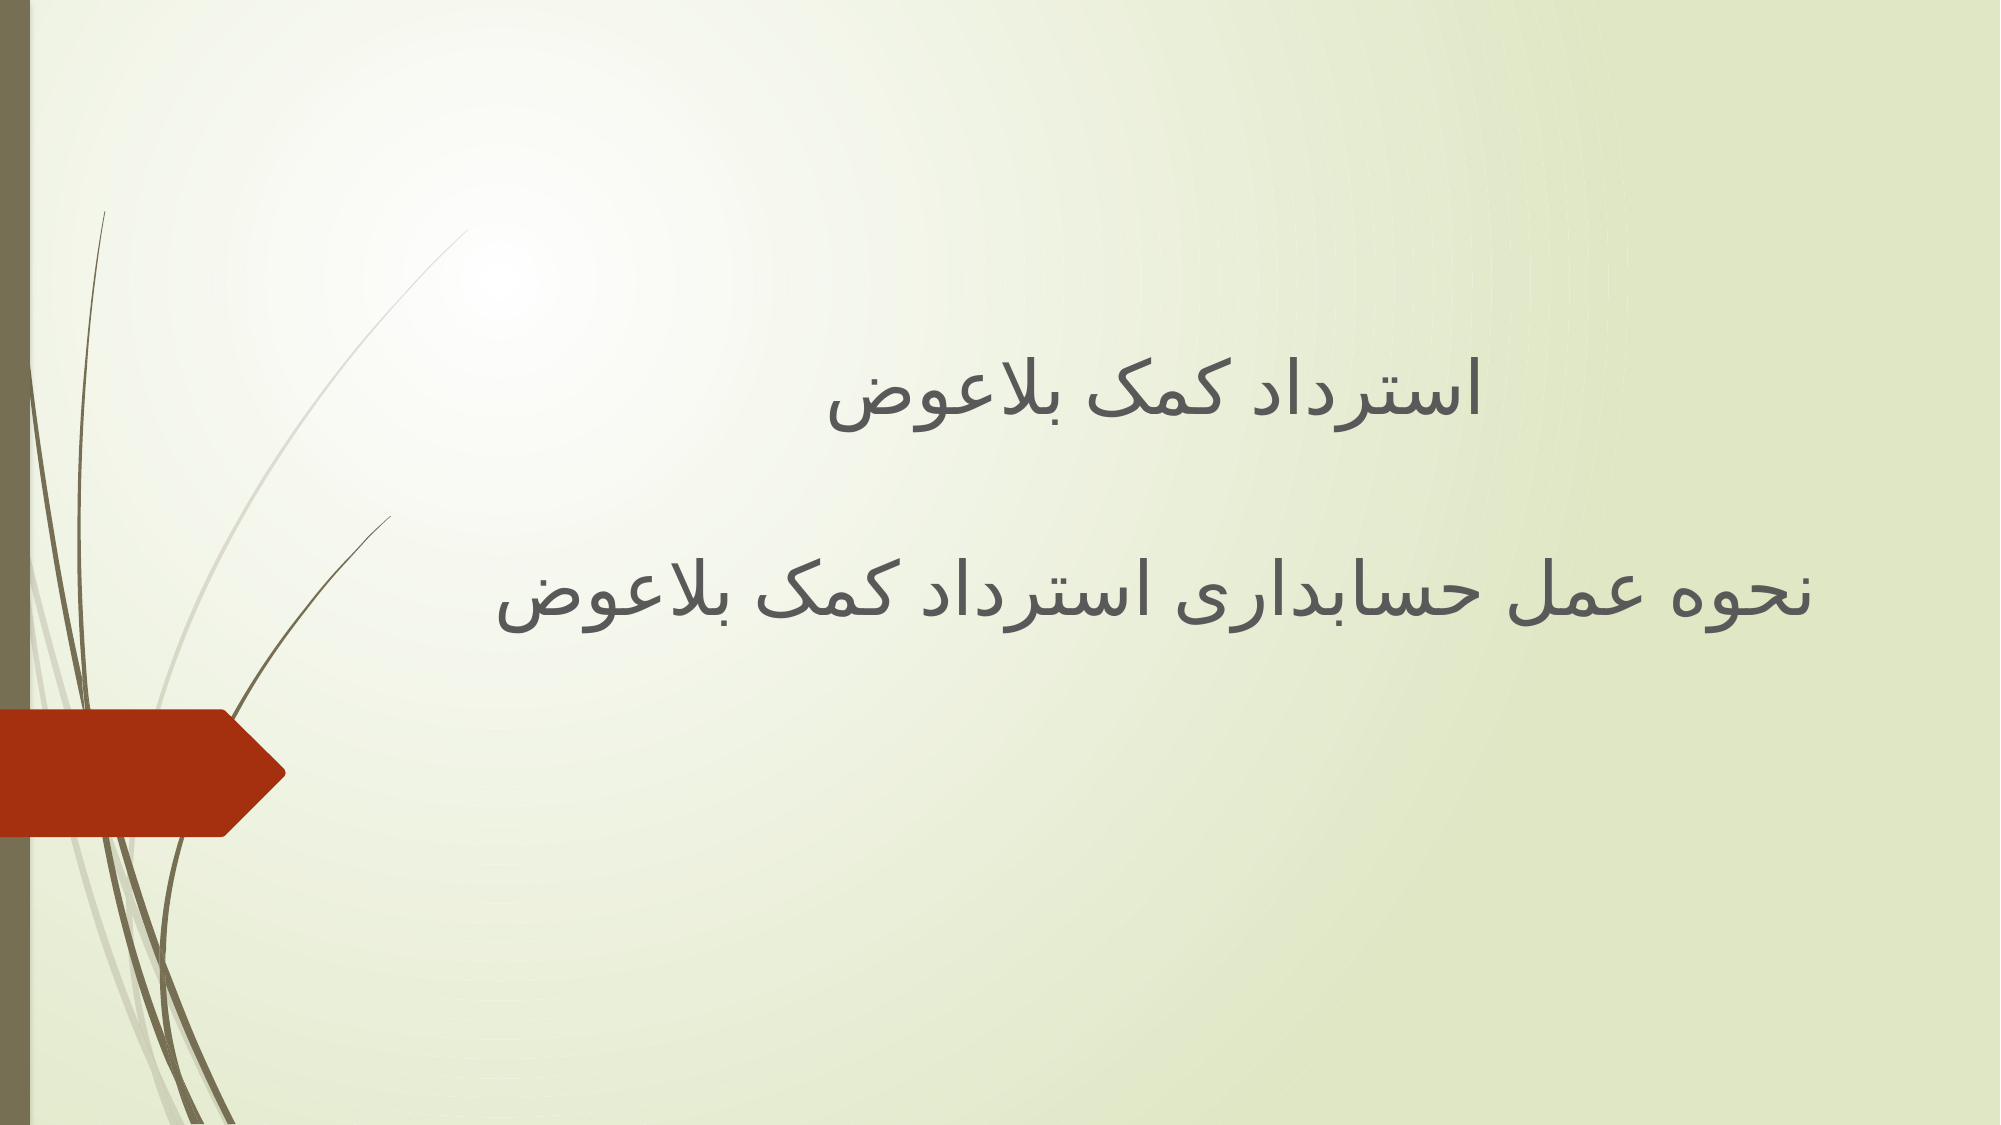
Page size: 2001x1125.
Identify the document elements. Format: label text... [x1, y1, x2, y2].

subtitle استرداد کمک بلاعوض نحوه عمل حسابداری استرداد کمک بلاعوض [424, 332, 1888, 969]
